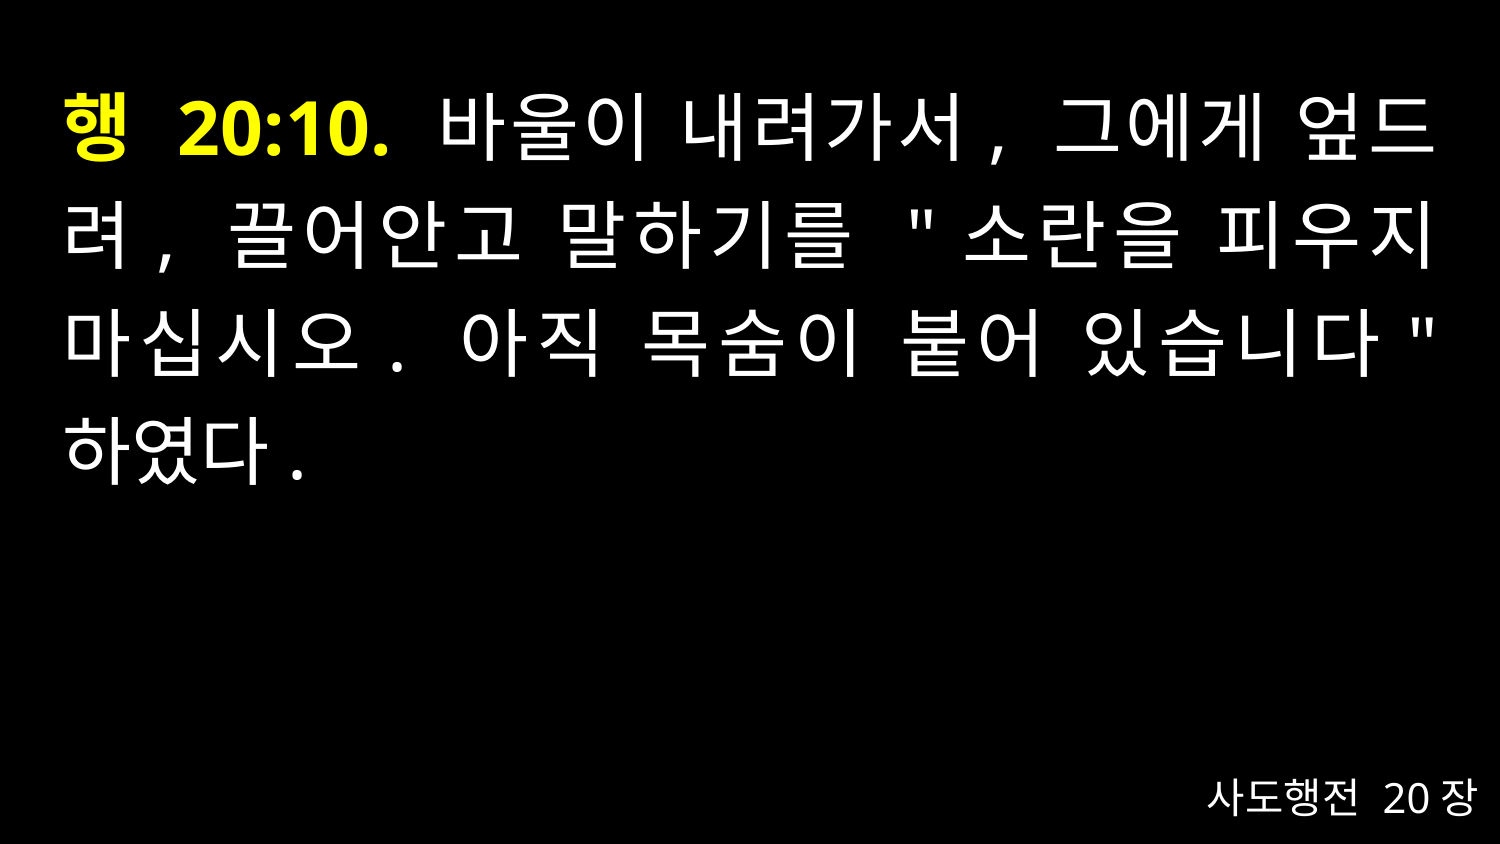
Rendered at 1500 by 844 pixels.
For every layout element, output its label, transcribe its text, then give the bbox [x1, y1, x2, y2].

subtitle 사도행전 20장 [916, 770, 1500, 844]
title 행 20:10. 바울이 내려가서, 그에게 엎드려, 끌어안고 말하기를 "소란을 피우지 마십시오. 아직 목숨이 붙어 있습니다" 하였다. [0, 0, 1500, 844]
